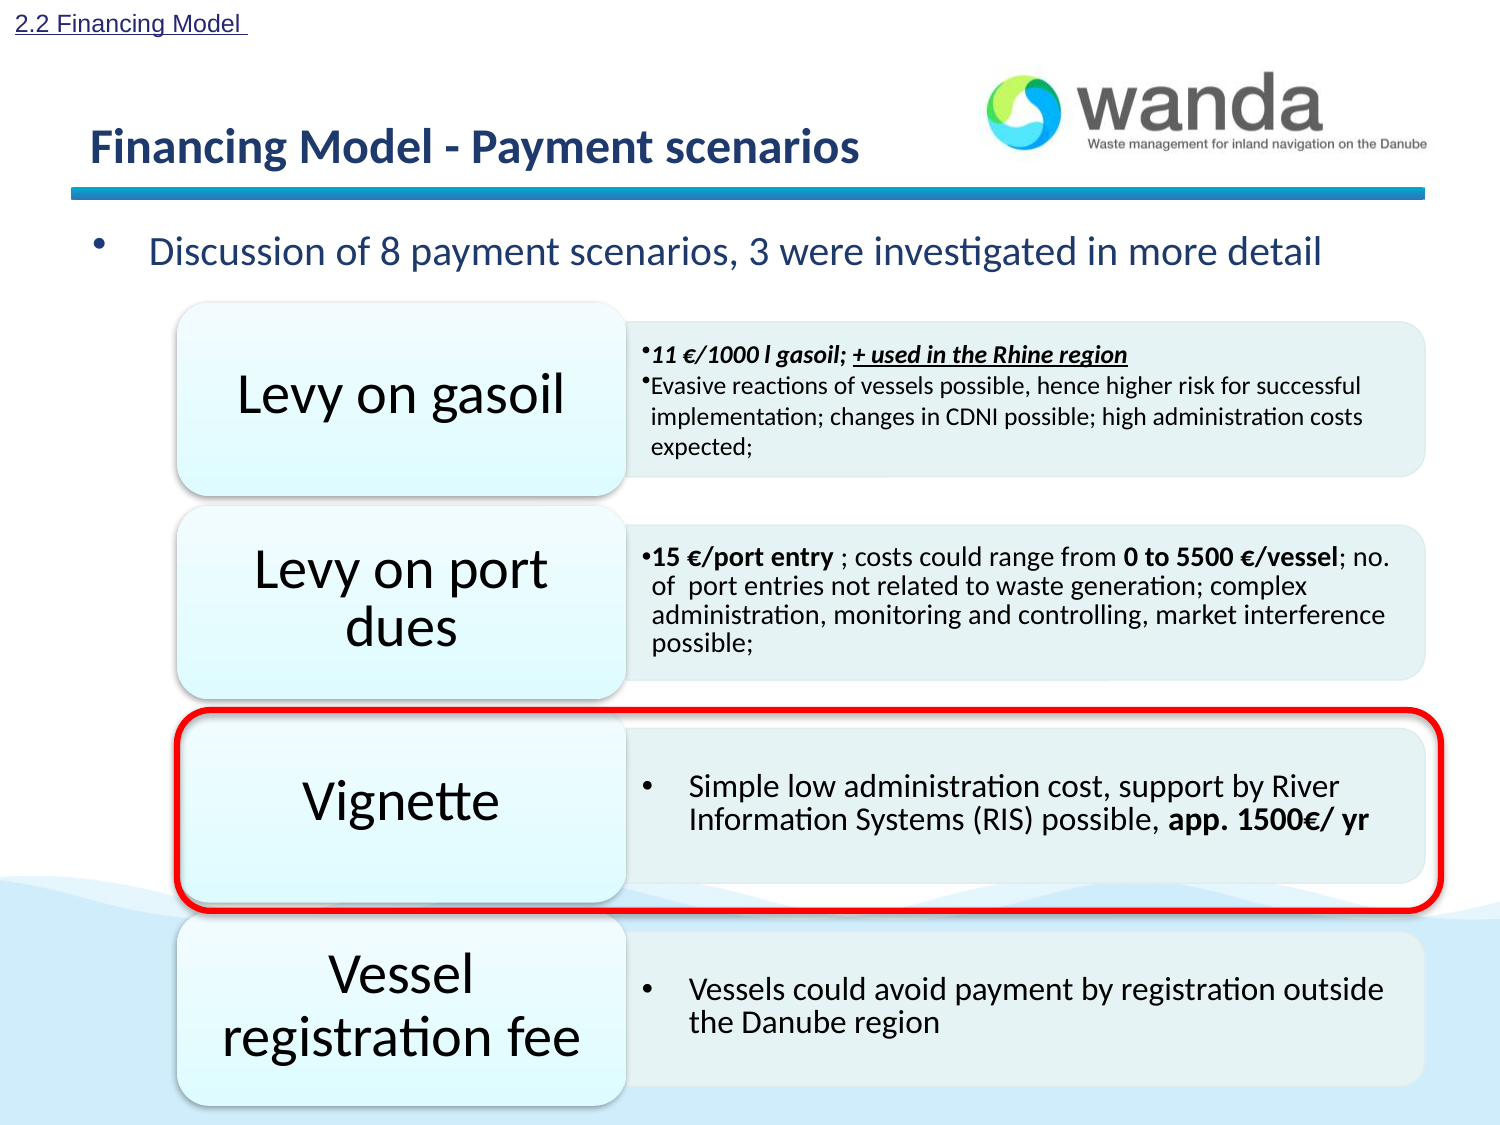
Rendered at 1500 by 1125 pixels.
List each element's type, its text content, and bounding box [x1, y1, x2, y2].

picture [962, 49, 1450, 177]
list Discussion of 8 payment scenarios, 3 were investigated in more detail [77, 225, 1413, 492]
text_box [176, 302, 1426, 1107]
title Financing Model - Payment scenarios [75, 50, 1425, 238]
picture [0, 844, 1500, 1125]
text_box 2.2 Financing Model [0, 0, 534, 45]
text_box [1430, 717, 1442, 904]
